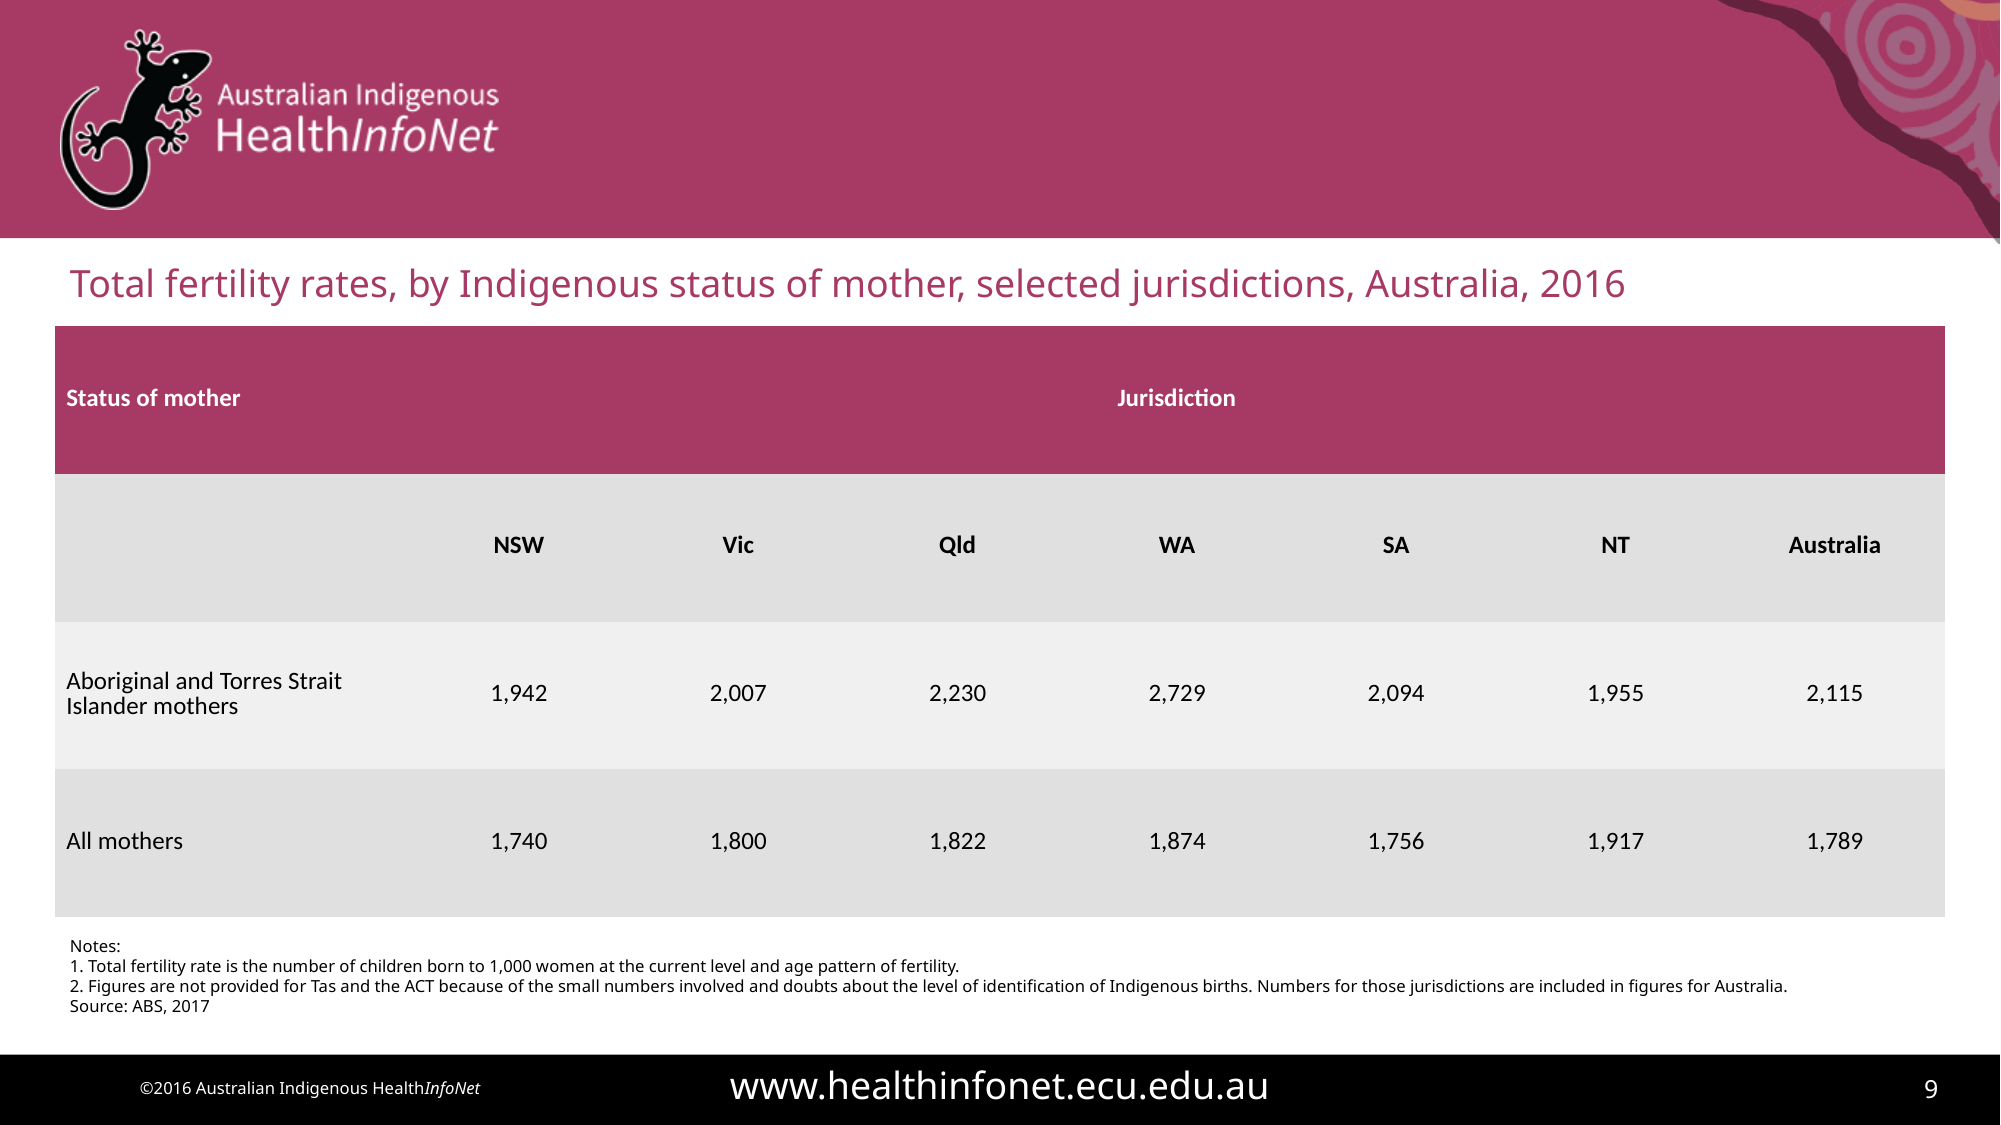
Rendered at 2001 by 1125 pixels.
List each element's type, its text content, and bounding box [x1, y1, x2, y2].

table_cell NT [1506, 474, 1725, 622]
table_cell 1,789 [1725, 769, 1945, 917]
table_cell 1,955 [1506, 622, 1725, 769]
table_cell 2,115 [1725, 622, 1945, 769]
table_cell Vic [629, 474, 848, 622]
table_cell 1,756 [1287, 769, 1506, 917]
table_cell 1,917 [1506, 769, 1725, 917]
picture [1673, 0, 2000, 279]
table_header Status of mother [55, 326, 409, 474]
table_cell 1,822 [848, 769, 1067, 917]
table_cell NSW [409, 474, 629, 622]
table_cell Qld [848, 474, 1067, 622]
table_cell 2,007 [629, 622, 848, 769]
table_cell SA [1287, 474, 1506, 622]
table_cell 1,874 [1067, 769, 1287, 917]
table_header Jurisdiction [409, 326, 1945, 474]
table_cell [55, 474, 409, 622]
title Total fertility rates, by Indigenous status of mother, selected jurisdictions, Australia, 2016 [55, 243, 1945, 326]
table_cell WA [1067, 474, 1287, 622]
table_cell 1,740 [409, 769, 629, 917]
table_cell Australia [1725, 474, 1945, 622]
table_cell Aboriginal and Torres Strait Islander mothers [55, 622, 409, 769]
table_cell 1,942 [409, 622, 629, 769]
picture [60, 29, 499, 210]
table_cell 2,729 [1067, 622, 1287, 769]
table_cell 1,800 [629, 769, 848, 917]
text_box Notes: 1. Total fertility rate is the number of children born to 1,000 women at the current level and age pattern of fertility. 2. Figures are not provided for Tas and the ACT because of the small numbers involved and doubts about the level of identification of Indigenous births. Numbers for those jurisdictions are included in figures for Australia. Source: ABS, 2017 [54, 928, 1945, 1035]
table_cell 2,230 [848, 622, 1067, 769]
table_cell 2,094 [1287, 622, 1506, 769]
table_cell All mothers [55, 769, 409, 917]
